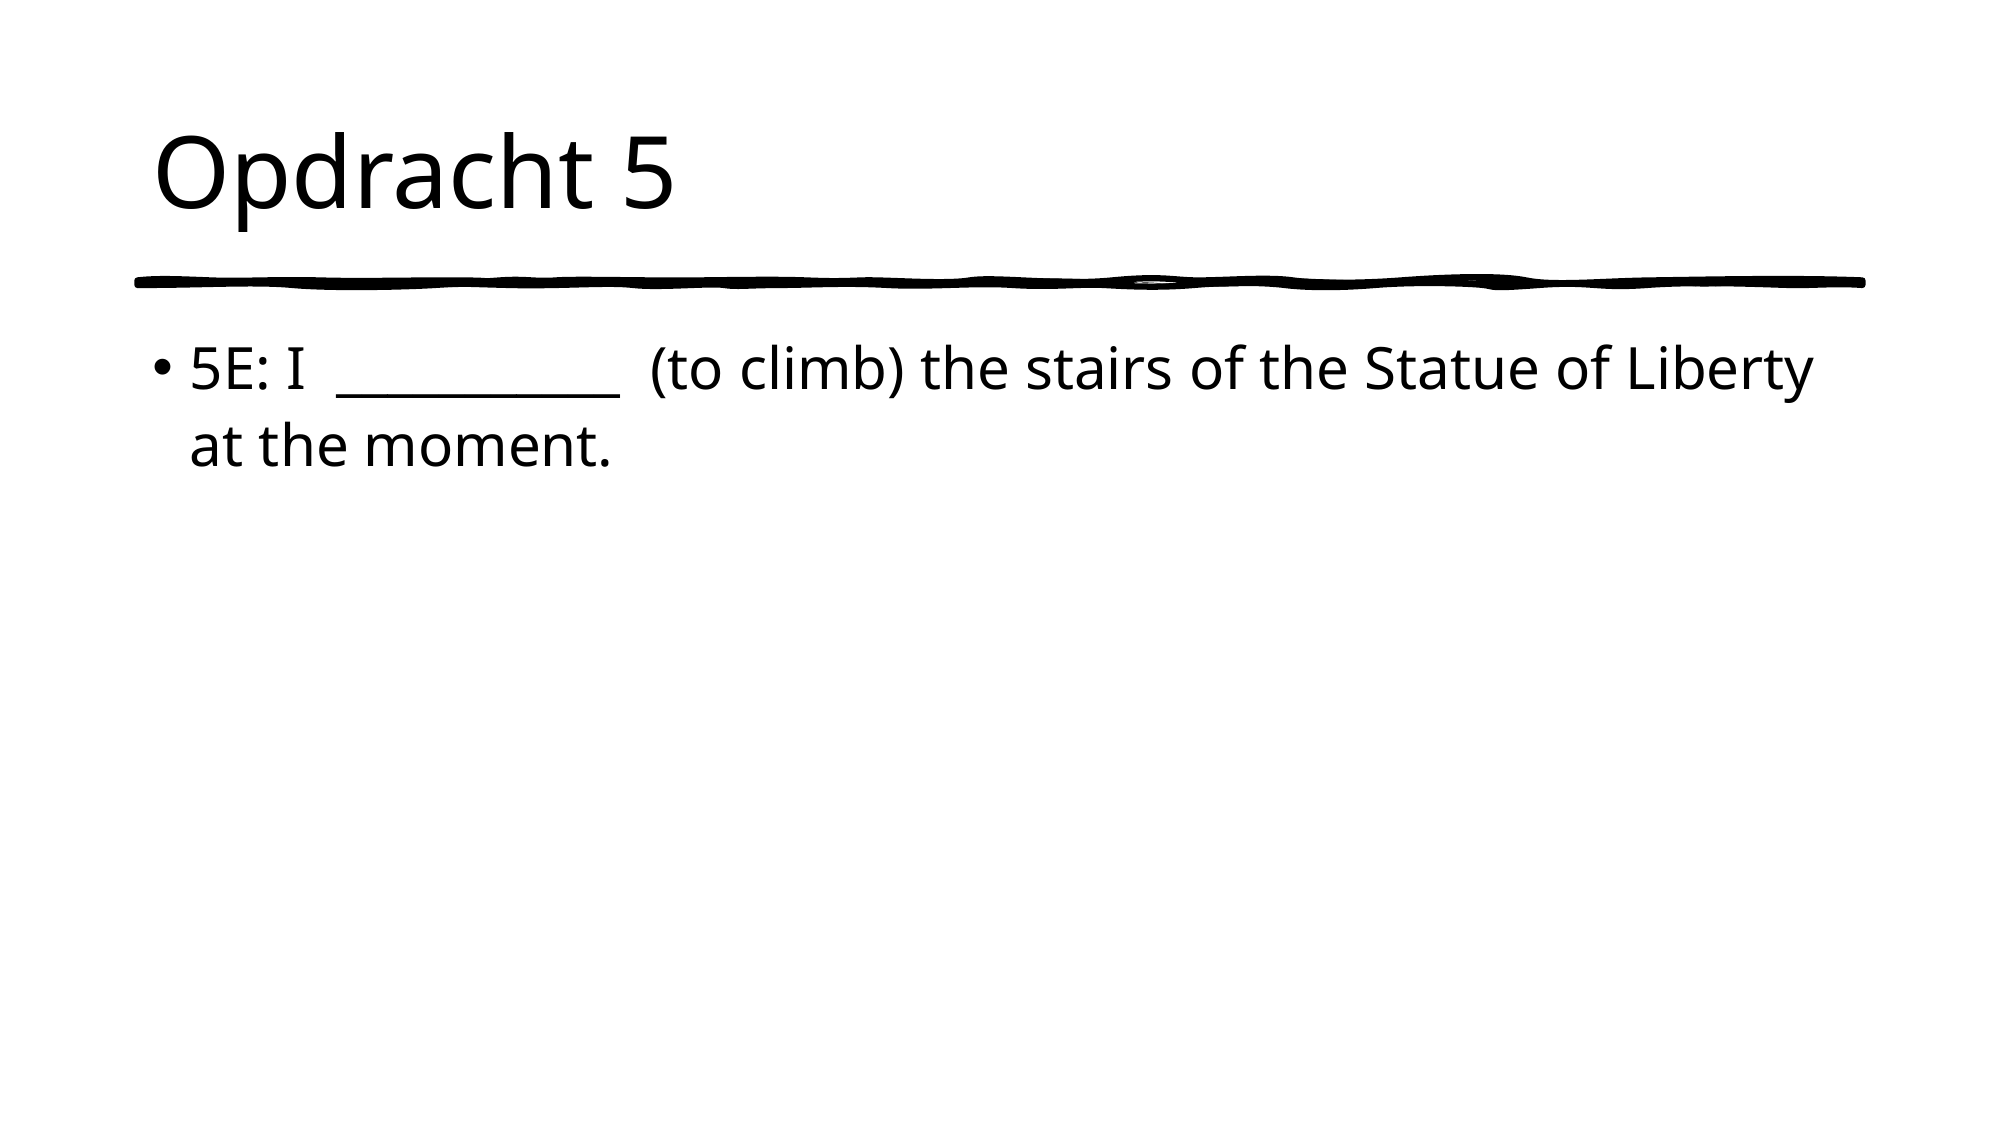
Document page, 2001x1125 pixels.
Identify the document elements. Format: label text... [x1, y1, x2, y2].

title Opdracht 5 [137, 59, 1863, 278]
list 5E: I ___________ (to climb) the stairs of the Statue of Liberty at the moment. [137, 316, 1863, 1014]
